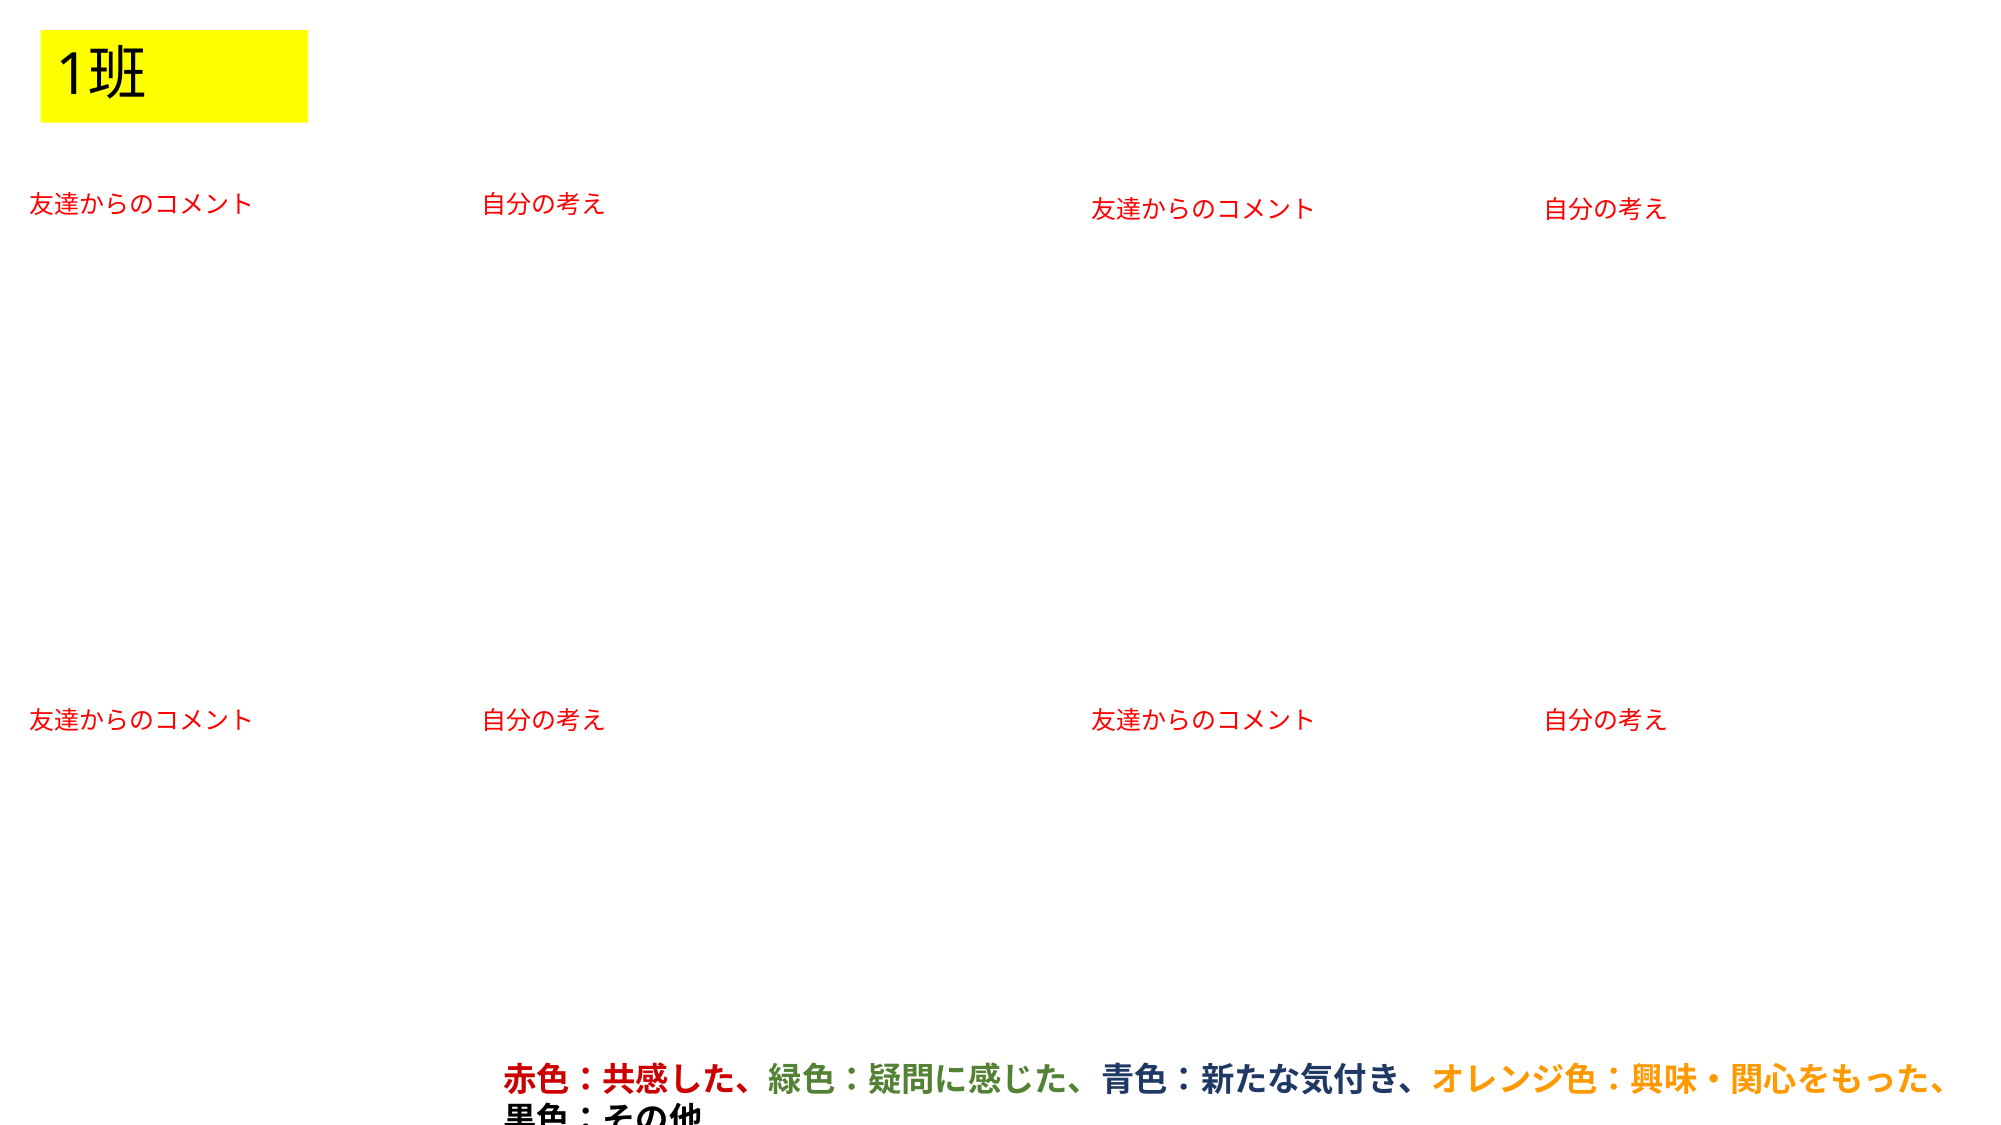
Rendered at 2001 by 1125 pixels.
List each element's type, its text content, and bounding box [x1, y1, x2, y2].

list 1班 [40, 30, 308, 123]
